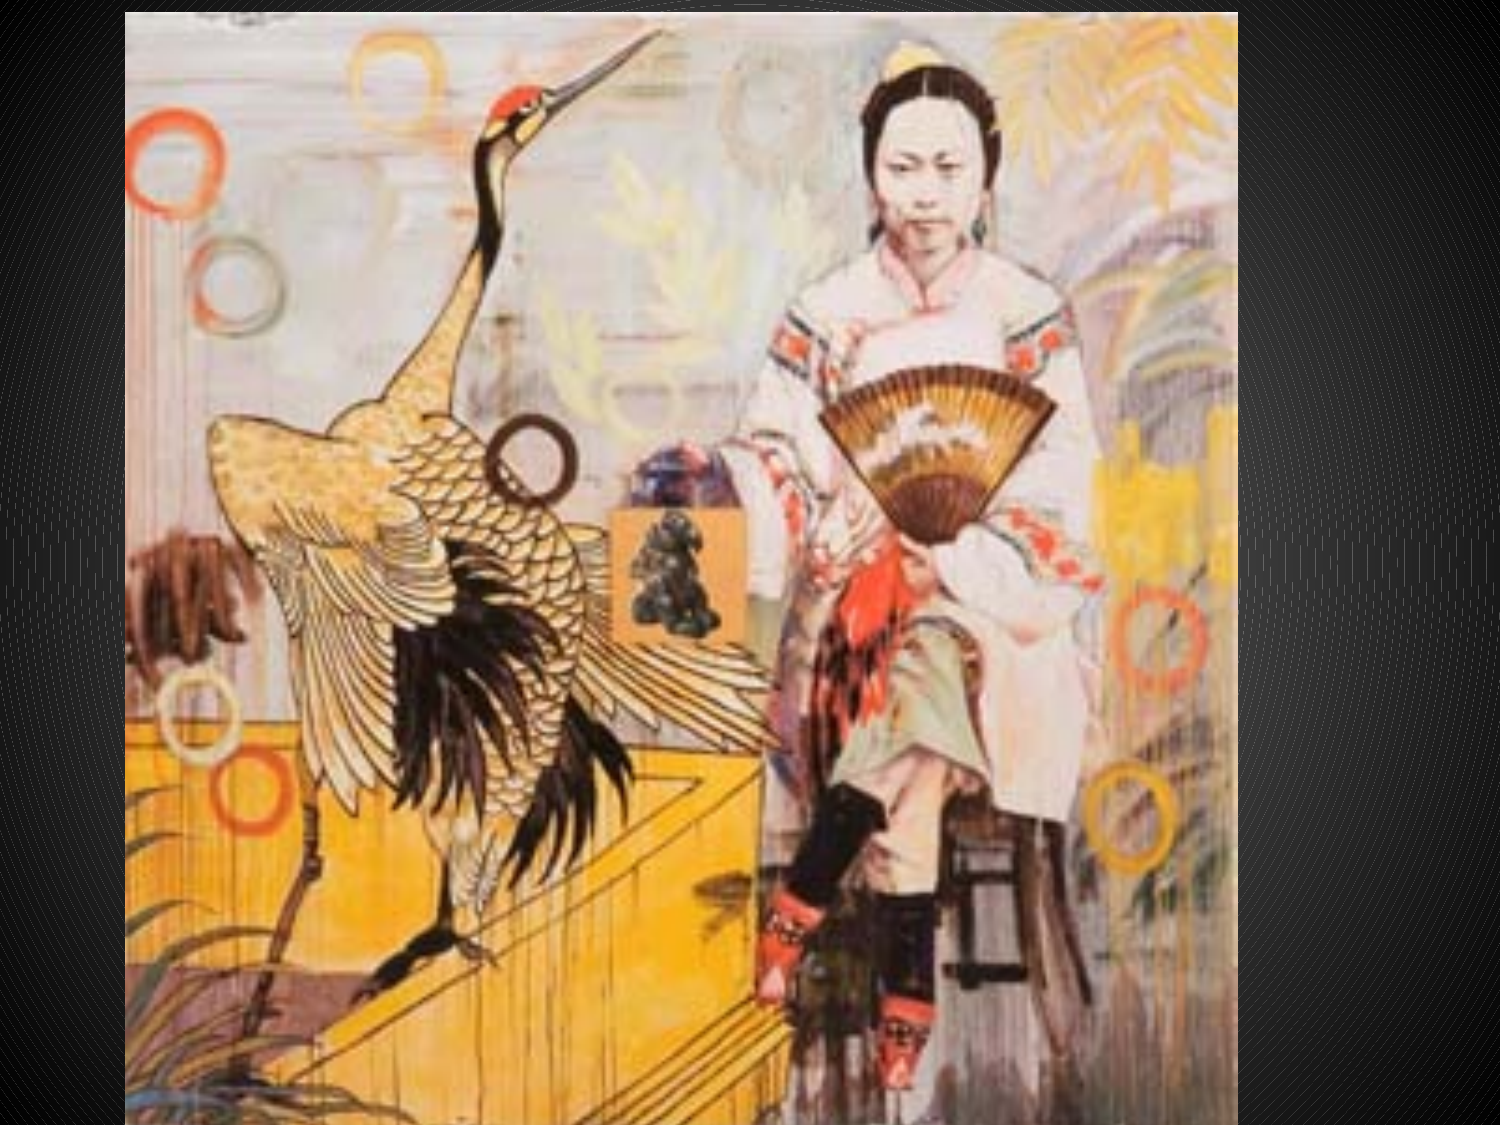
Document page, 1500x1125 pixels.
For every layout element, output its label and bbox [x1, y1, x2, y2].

picture [124, 12, 1238, 1125]
